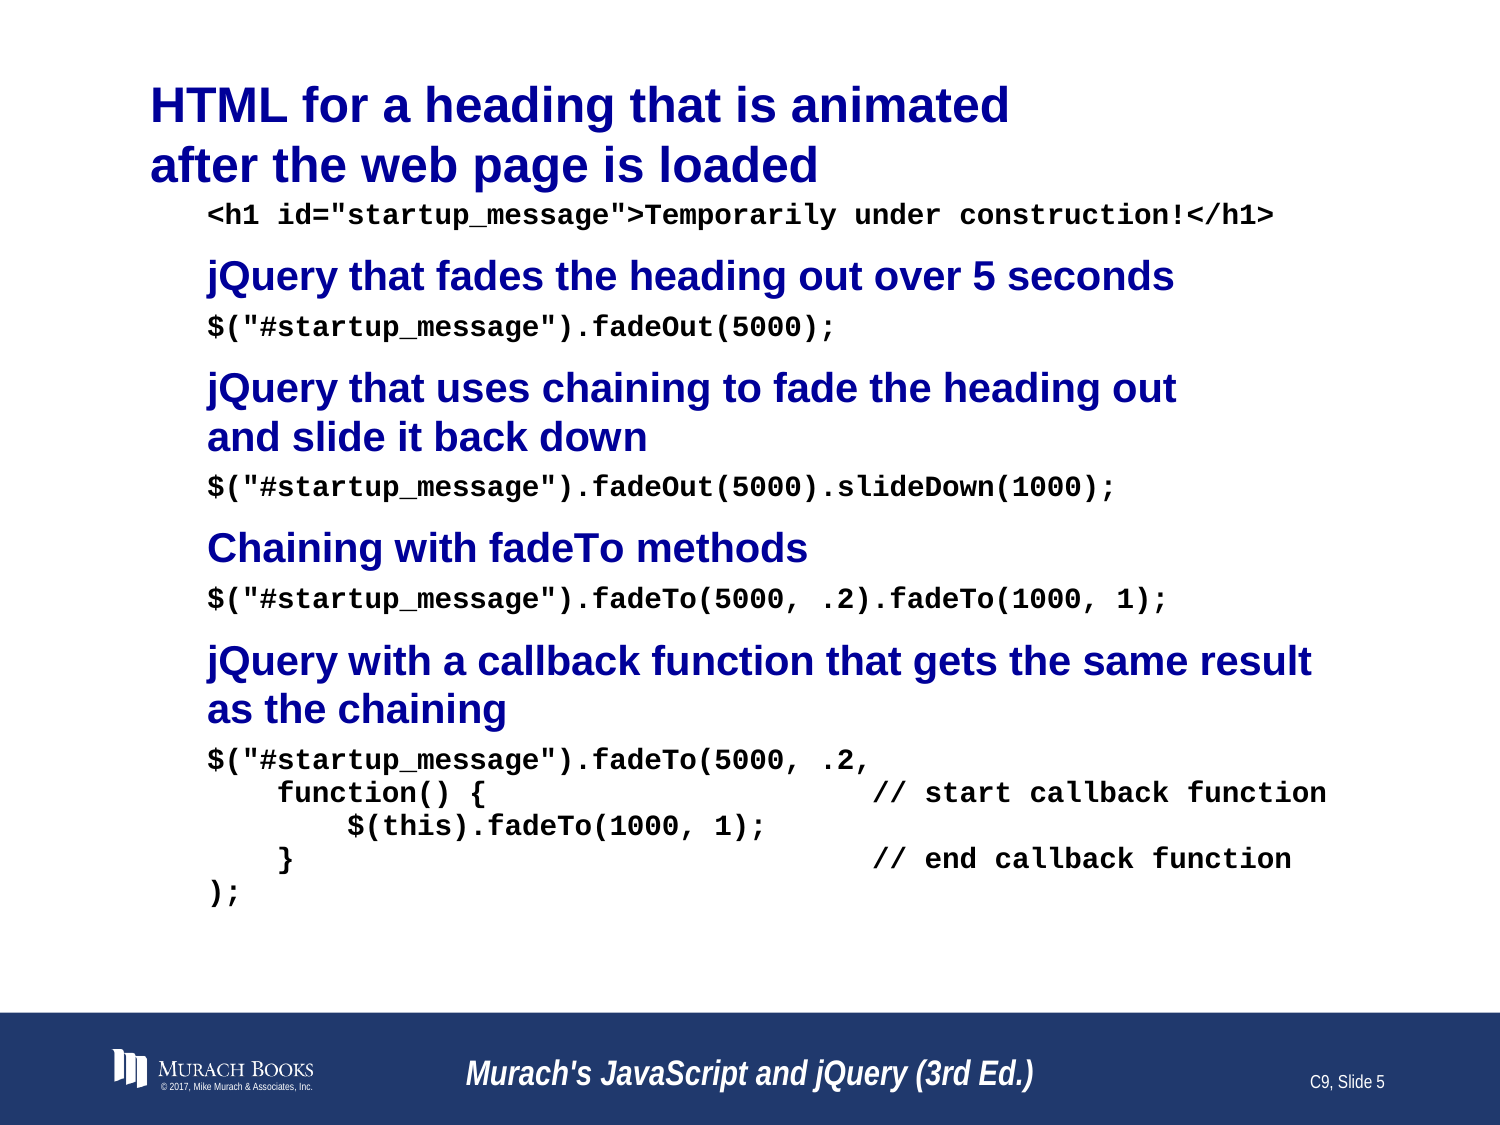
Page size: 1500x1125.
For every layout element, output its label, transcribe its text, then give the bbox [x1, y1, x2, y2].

footer © 2017, Mike Murach & Associates, Inc. [12, 1025, 463, 1100]
slide_number Murach's JavaScript and jQuery (3rd Ed.) [463, 1025, 1050, 1100]
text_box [149, 199, 1350, 916]
slide_number C9, Slide 5 [1087, 1025, 1400, 1100]
title HTML for a heading that is animated after the web page is loaded [150, 72, 1350, 194]
